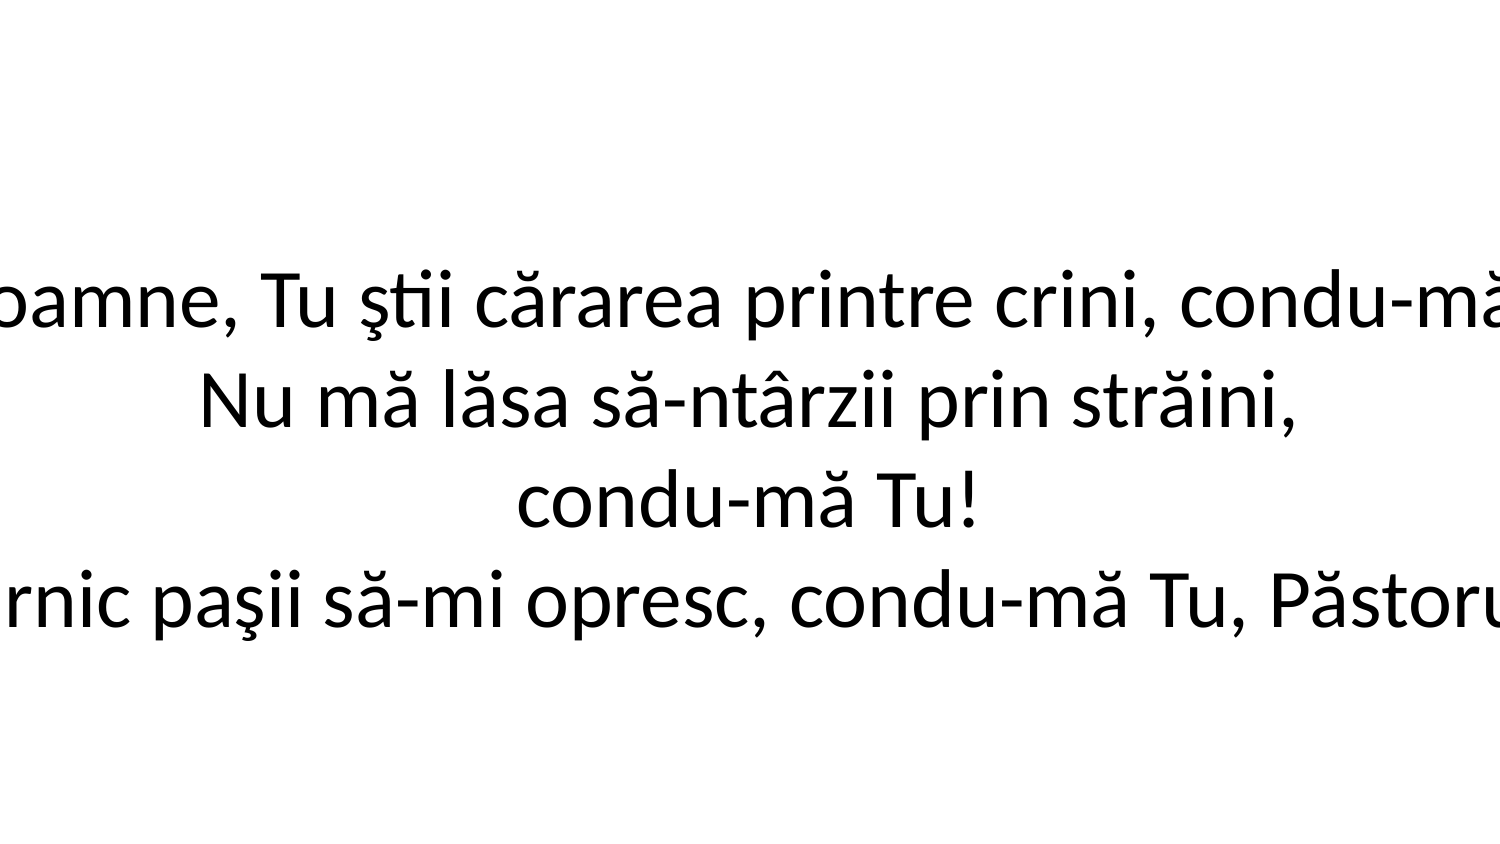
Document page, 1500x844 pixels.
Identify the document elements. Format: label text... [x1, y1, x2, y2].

text_box 2. Doamne, Tu ştii cărarea printre crini, condu-mă Tu! Nu mă lăsa să-ntârzii prin străini, condu-mă Tu! Nu vreau zadarnic paşii să-mi opresc, condu-mă Tu, Păstorul meu ceresc! [0, 192, 1500, 652]
